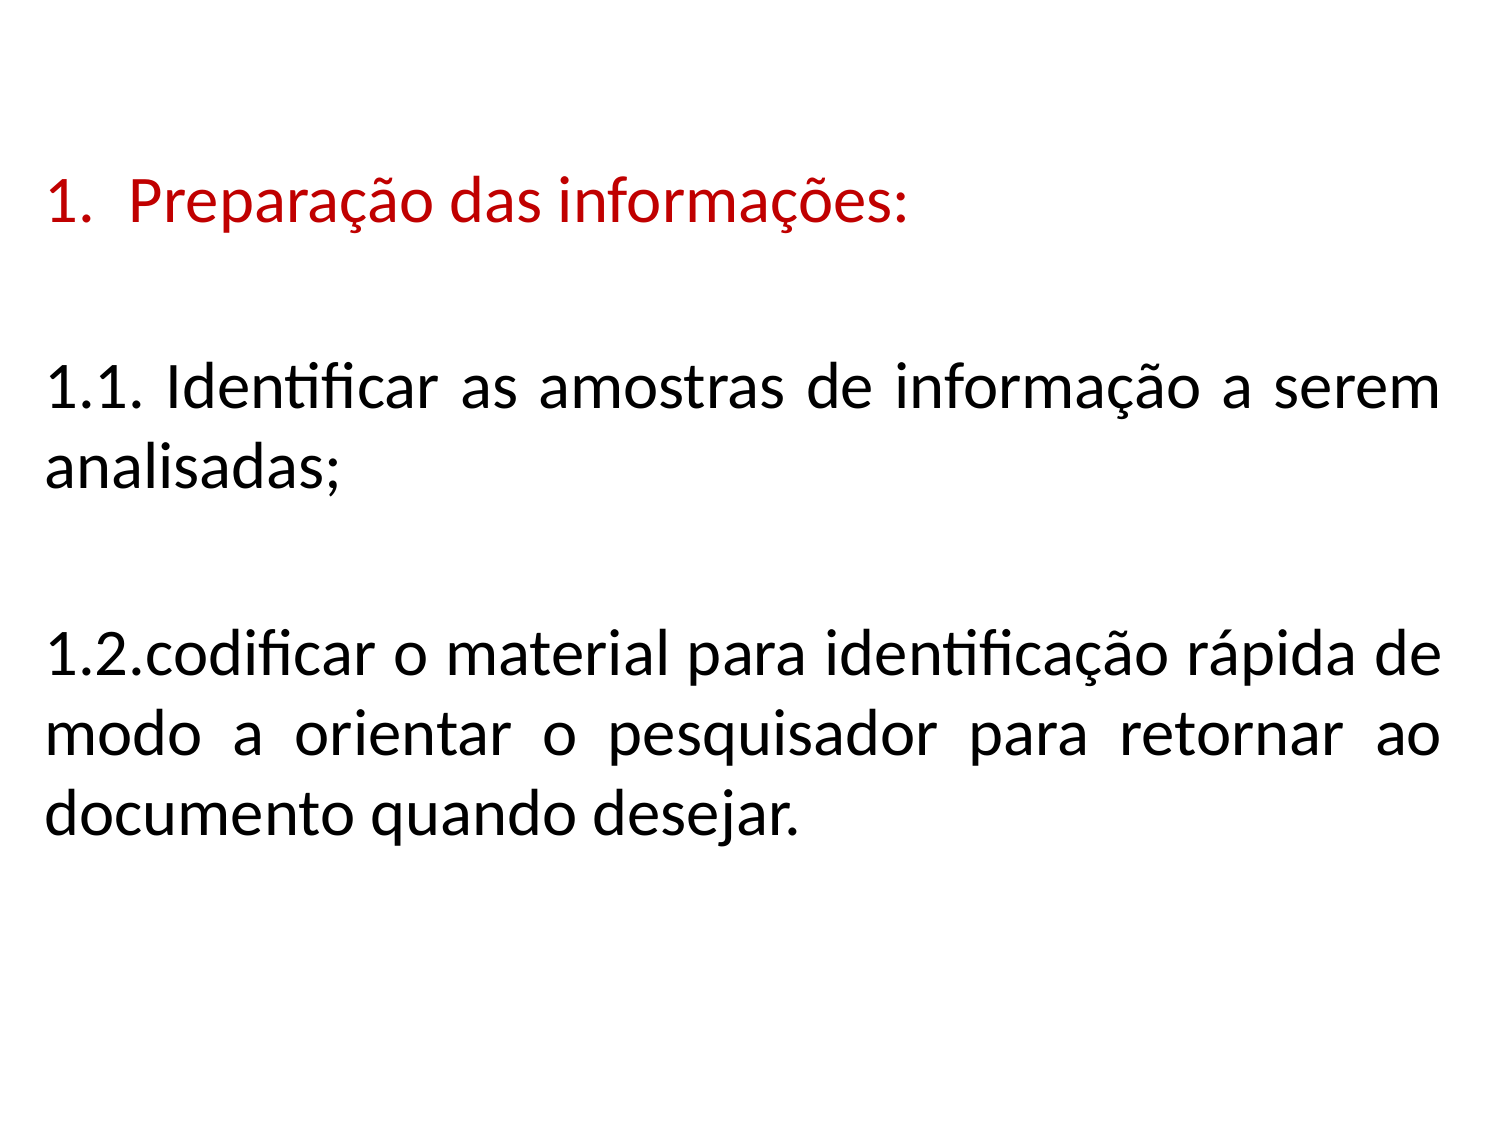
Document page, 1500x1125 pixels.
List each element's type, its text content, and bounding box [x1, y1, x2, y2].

list Preparação das informações: 1.1. Identificar as amostras de informação a serem analisadas; 1.2.codificar o material para identificação rápida de modo a orientar o pesquisador para retornar ao documento quando desejar. [29, 54, 1459, 1083]
